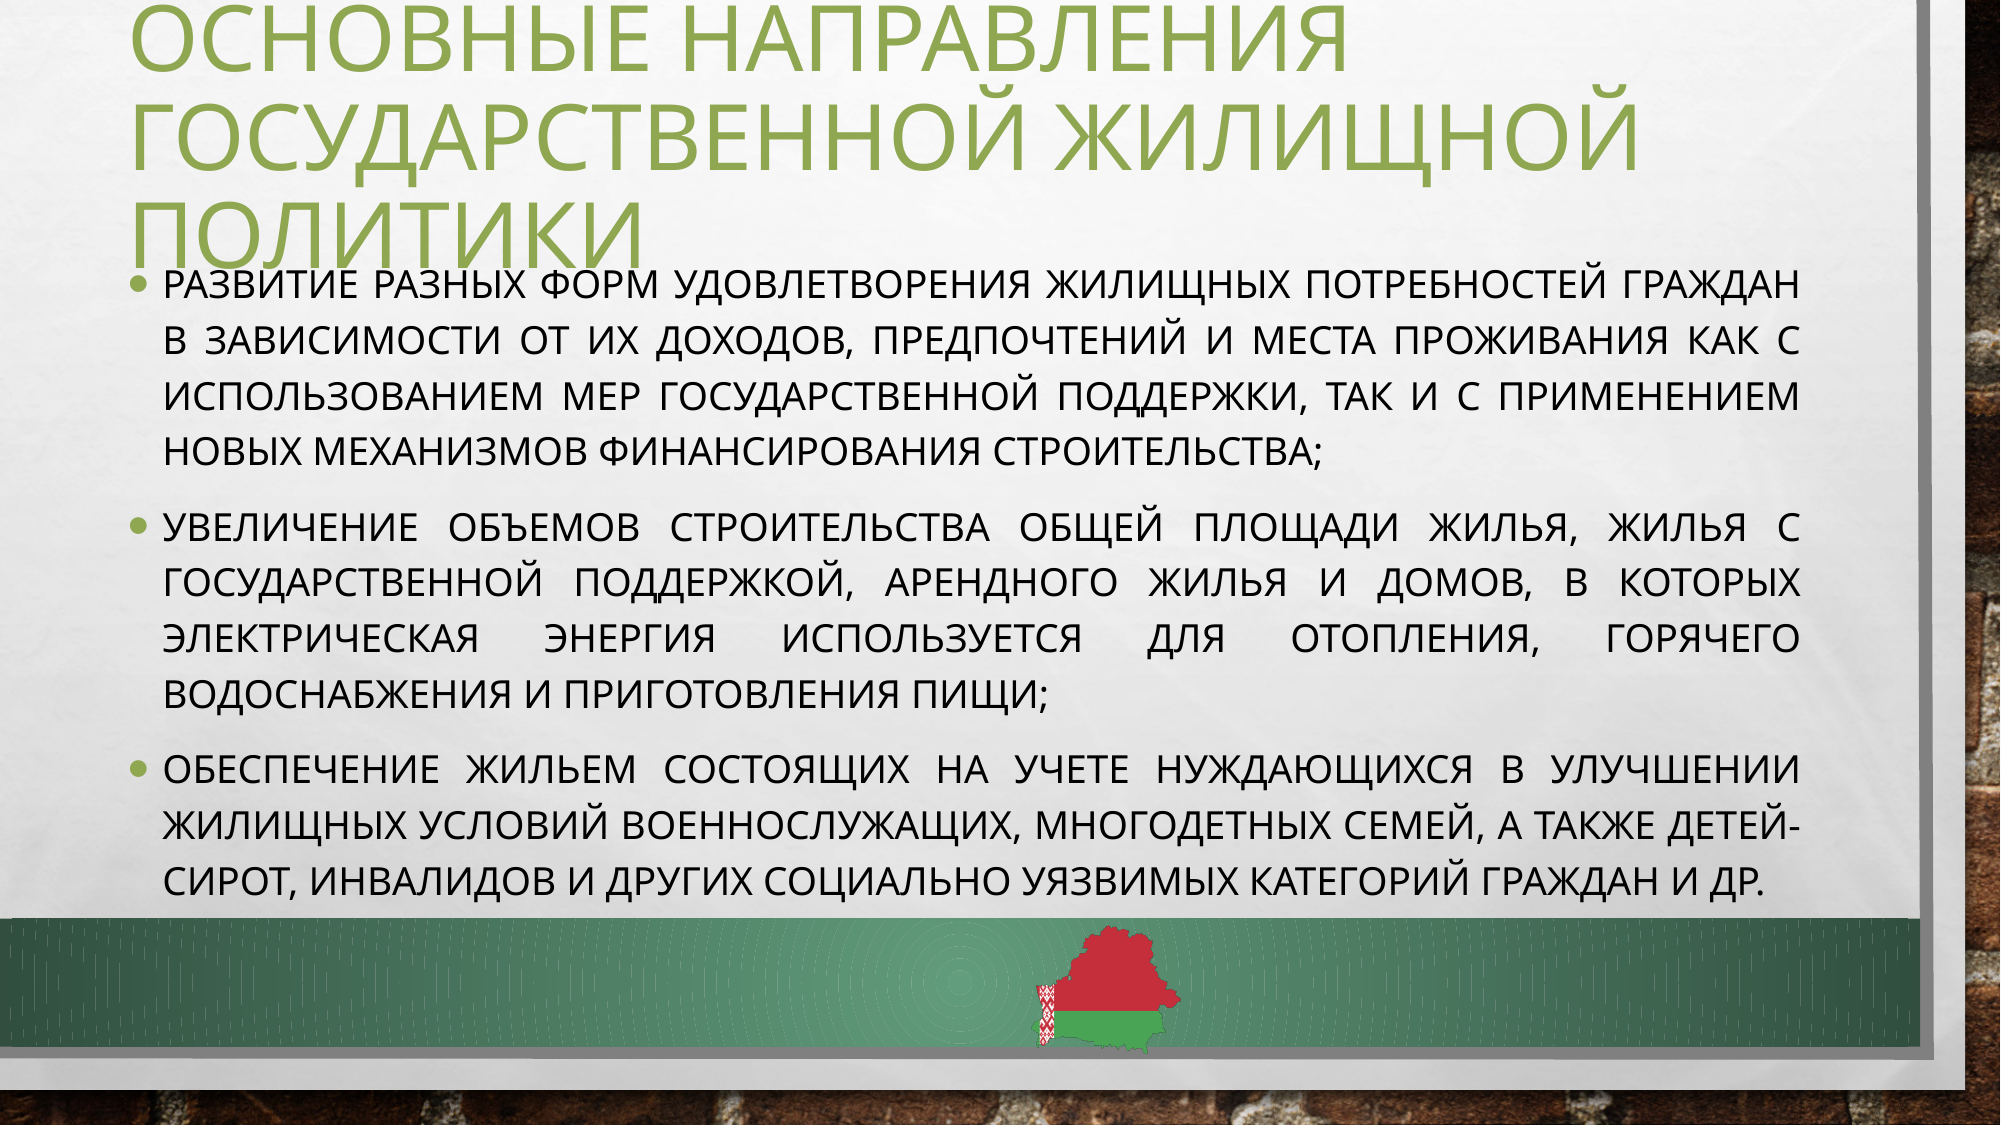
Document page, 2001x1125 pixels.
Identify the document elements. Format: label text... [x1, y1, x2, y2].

picture [1031, 924, 1181, 1055]
title ОСНОВНЫЕ НАПРАВЛЕНИЯ ГОСУДАРСТВЕННОЙ ЖИЛИЩНОЙ ПОЛИТИКИ [112, 46, 1818, 234]
picture [0, 0, 2000, 1125]
list развитие разных форм удовлетворения жилищных потребностей граждан в зависимости от их доходов, предпочтений и места проживания как с использованием мер государственной поддержки, так и с применением новых механизмов финансирования строительства; увеличение объемов строительства общей площади жилья, жилья с государственной поддержкой, арендного жилья и домов, в которых электрическая энергия используется для отопления, горячего водоснабжения и приготовления пищи; обеспечение жильем состоящих на учете нуждающихся в улучшении жилищных условий военнослужащих, многодетных семей, а также детей-сирот, инвалидов и других социально уязвимых категорий граждан и др. [112, 234, 1818, 919]
